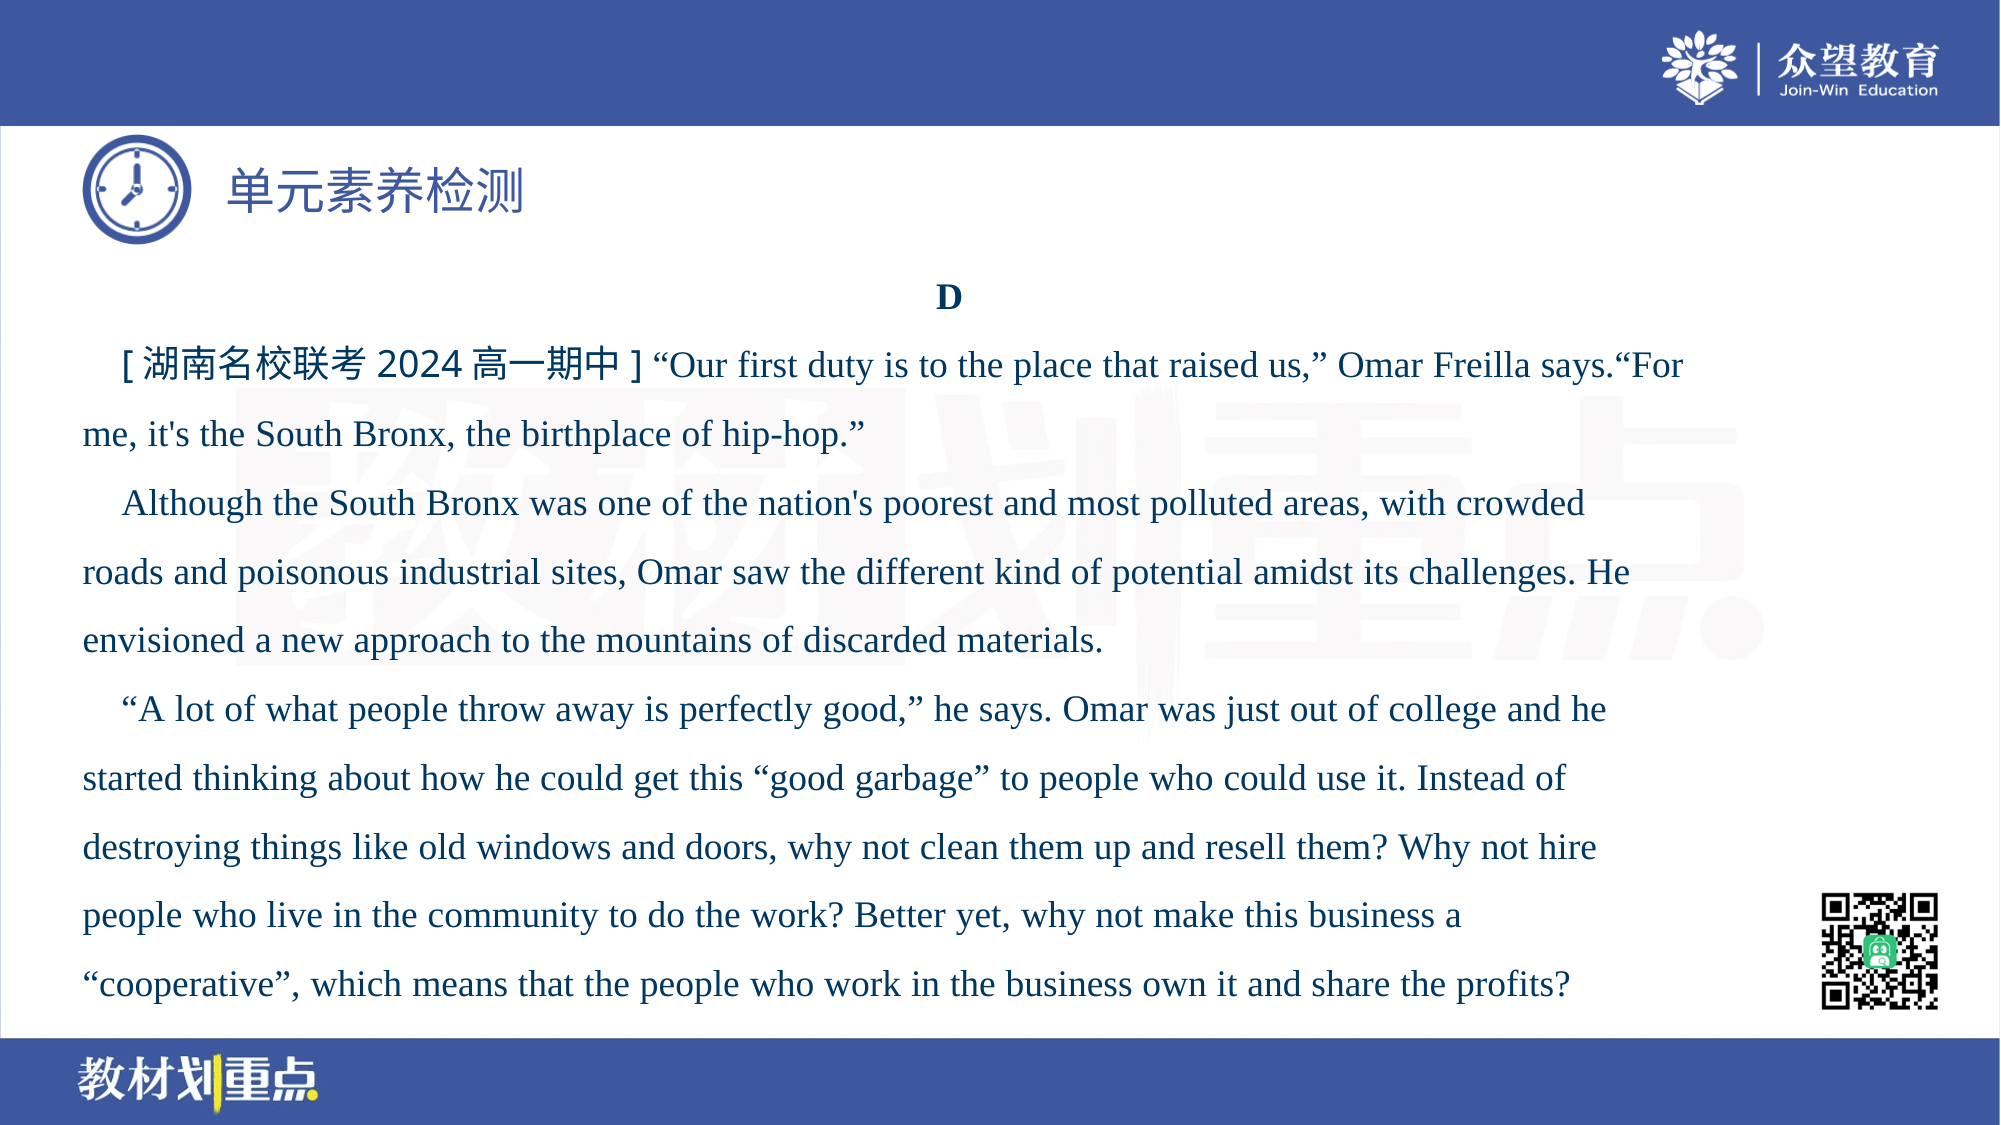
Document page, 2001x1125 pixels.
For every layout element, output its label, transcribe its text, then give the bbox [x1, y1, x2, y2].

text_box D [湖南名校联考2024高一期中] “Our first duty is to the place that raised us,” Omar Freilla says.“For me, it's the South Bronx, the birthplace of hip-hop.” Although the South Bronx was one of the nation's poorest and most polluted areas, with crowded roads and poisonous industrial sites, Omar saw the different kind of potential amidst its challenges. He envisioned a new approach to the mountains of discarded materials. “A lot of what people throw away is perfectly good,” he says. Omar was just out of college and he started thinking about how he could get this “good garbage” to people who could use it. Instead of destroying things like old windows and doors, why not clean them up and resell them? Why not hire people who live in the community to do the work? Better yet, why not make this business a “cooperative”, which means that the people who work in the business own it and share the profits? [82, 247, 1817, 1005]
picture [0, 0, 2000, 1125]
